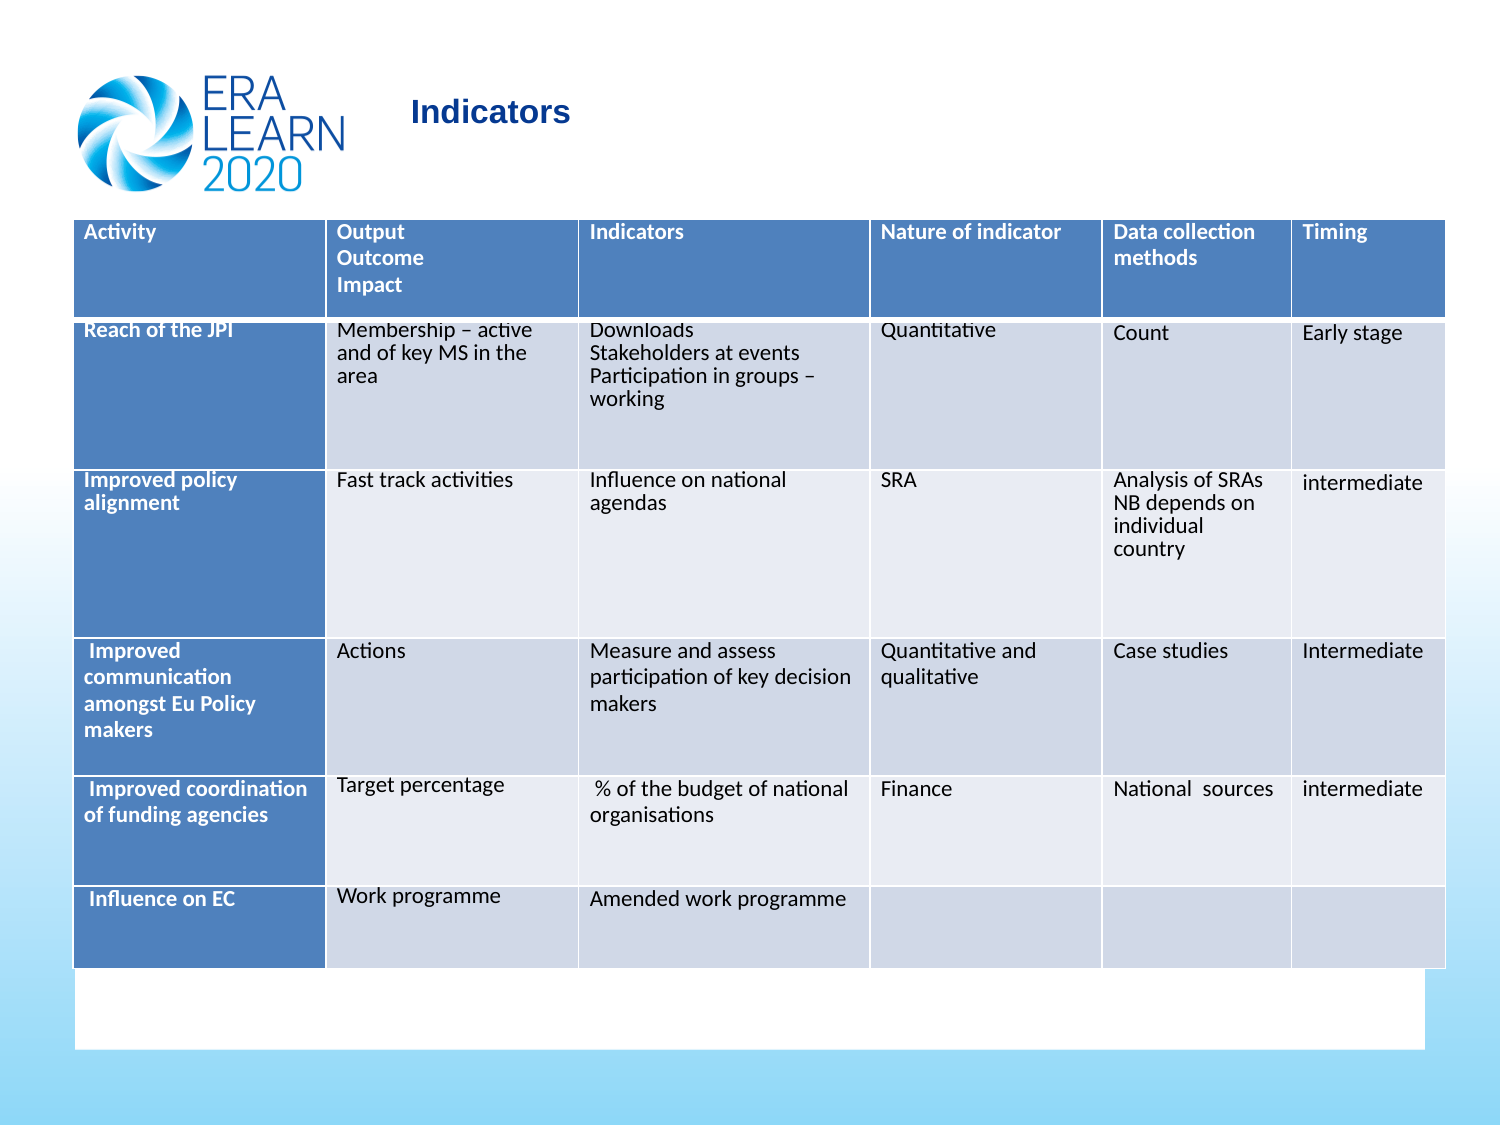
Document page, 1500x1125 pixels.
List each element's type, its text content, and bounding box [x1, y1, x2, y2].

title Indicators [395, 82, 1163, 180]
table_cell Target percentage [327, 777, 578, 885]
table_cell Count [1103, 323, 1291, 469]
table_cell Case studies [1103, 639, 1291, 775]
table_cell [1103, 887, 1291, 968]
table_cell Fast track activities [327, 471, 578, 637]
table_cell Amended work programme [579, 887, 869, 968]
table_cell Downloads Stakeholders at events Participation in groups – working [579, 323, 869, 469]
table_cell Reach of the JPI [74, 323, 325, 469]
table_header Timing [1292, 220, 1445, 317]
table_cell Quantitative and qualitative [871, 639, 1101, 775]
table_cell Analysis of SRAs NB depends on individual country [1103, 471, 1291, 637]
table_header Data collection methods [1103, 220, 1291, 317]
table_header Indicators [579, 220, 869, 317]
table_cell Quantitative [871, 323, 1101, 469]
table_cell Influence on national agendas [579, 471, 869, 637]
table_cell Improved communication amongst Eu Policy makers [74, 639, 325, 775]
picture [0, 0, 1500, 1125]
table_cell Influence on EC [74, 887, 325, 968]
table_cell SRA [871, 471, 1101, 637]
table_cell Improved coordination of funding agencies [74, 777, 325, 885]
table_cell [871, 887, 1101, 968]
table_cell intermediate [1292, 471, 1445, 637]
table_cell Early stage [1292, 323, 1445, 469]
table_cell National sources [1103, 777, 1291, 885]
table_cell Measure and assess participation of key decision makers [579, 639, 869, 775]
table_header Activity [74, 220, 325, 317]
table_header Nature of indicator [871, 220, 1101, 317]
table_cell Work programme [327, 887, 578, 968]
table_cell Actions [327, 639, 578, 775]
table_cell Membership – active and of key MS in the area [327, 323, 578, 469]
table_cell intermediate [1292, 777, 1445, 885]
table_cell Improved policy alignment [74, 471, 325, 637]
table_cell Finance [871, 777, 1101, 885]
table_cell Intermediate [1292, 639, 1445, 775]
table_header Output Outcome Impact [327, 220, 578, 317]
table_cell % of the budget of national organisations [579, 777, 869, 885]
table_cell [1292, 887, 1445, 968]
